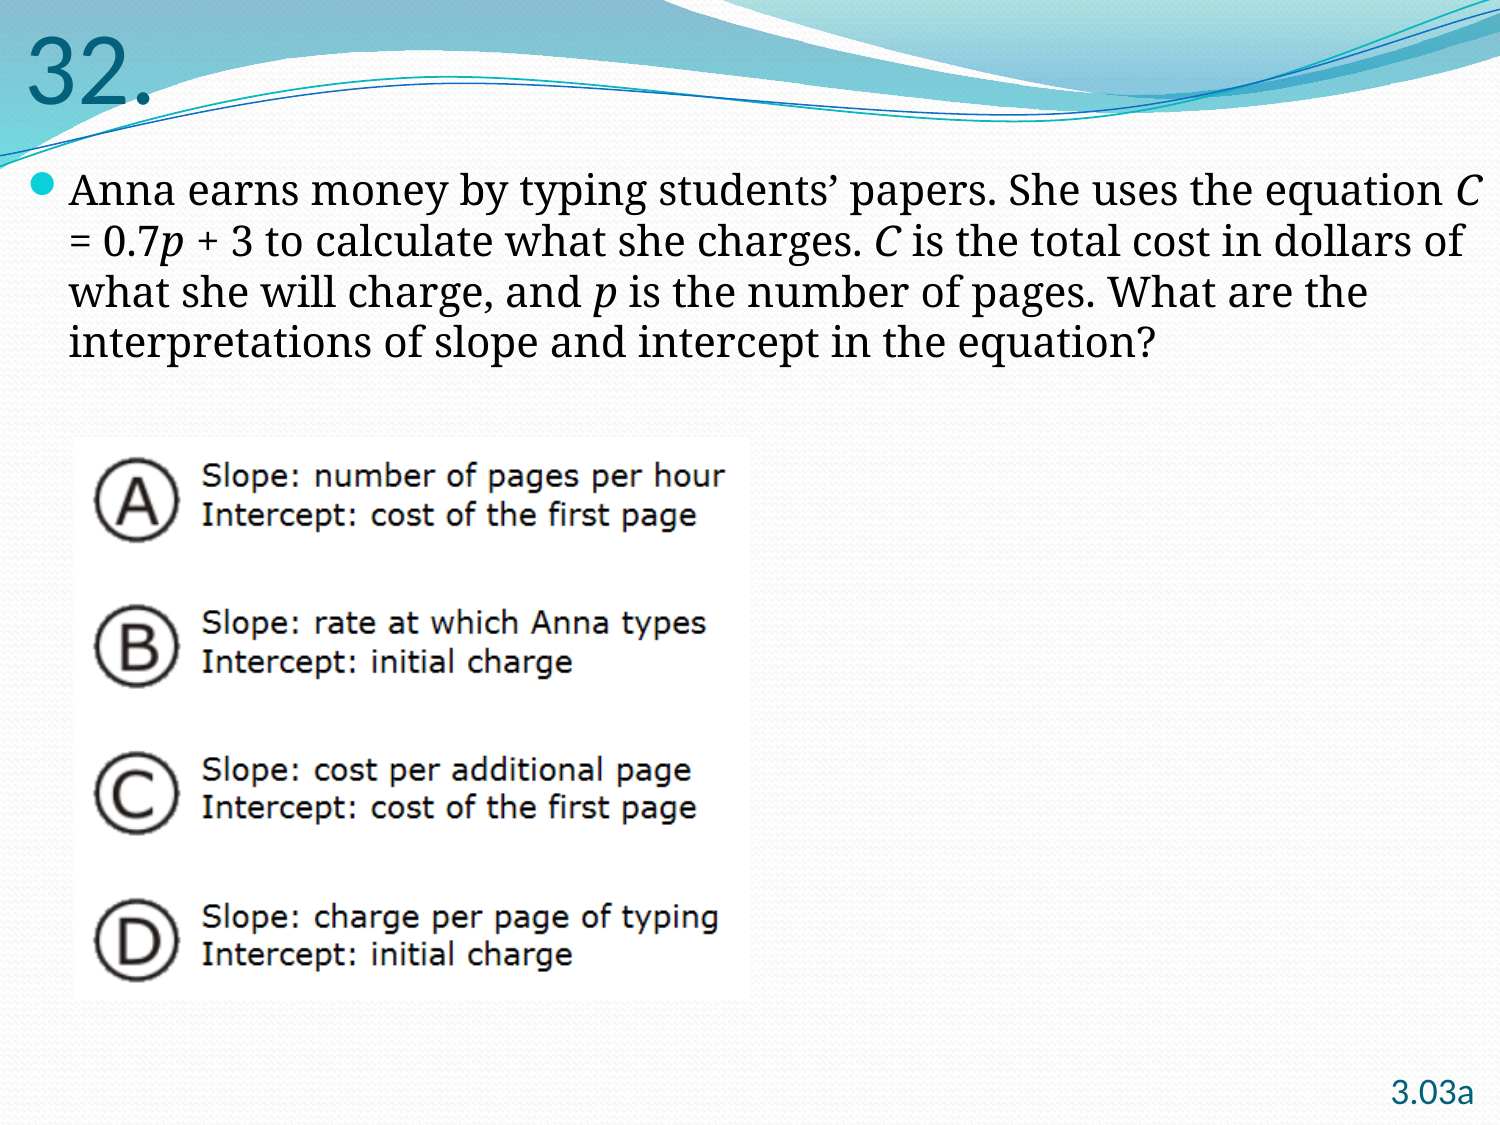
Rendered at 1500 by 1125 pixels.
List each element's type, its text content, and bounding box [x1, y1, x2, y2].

picture [73, 437, 751, 1001]
text_box 3.03a [124, 924, 1475, 1113]
title 32. [24, 0, 1375, 125]
list Anna earns money by typing students’ papers. She uses the equation C = 0.7p + 3 to calculate what she charges. C is the total cost in dollars of what she will charge, and p is the number of pages. What are the interpretations of slope and intercept in the equation? [12, 156, 1500, 375]
